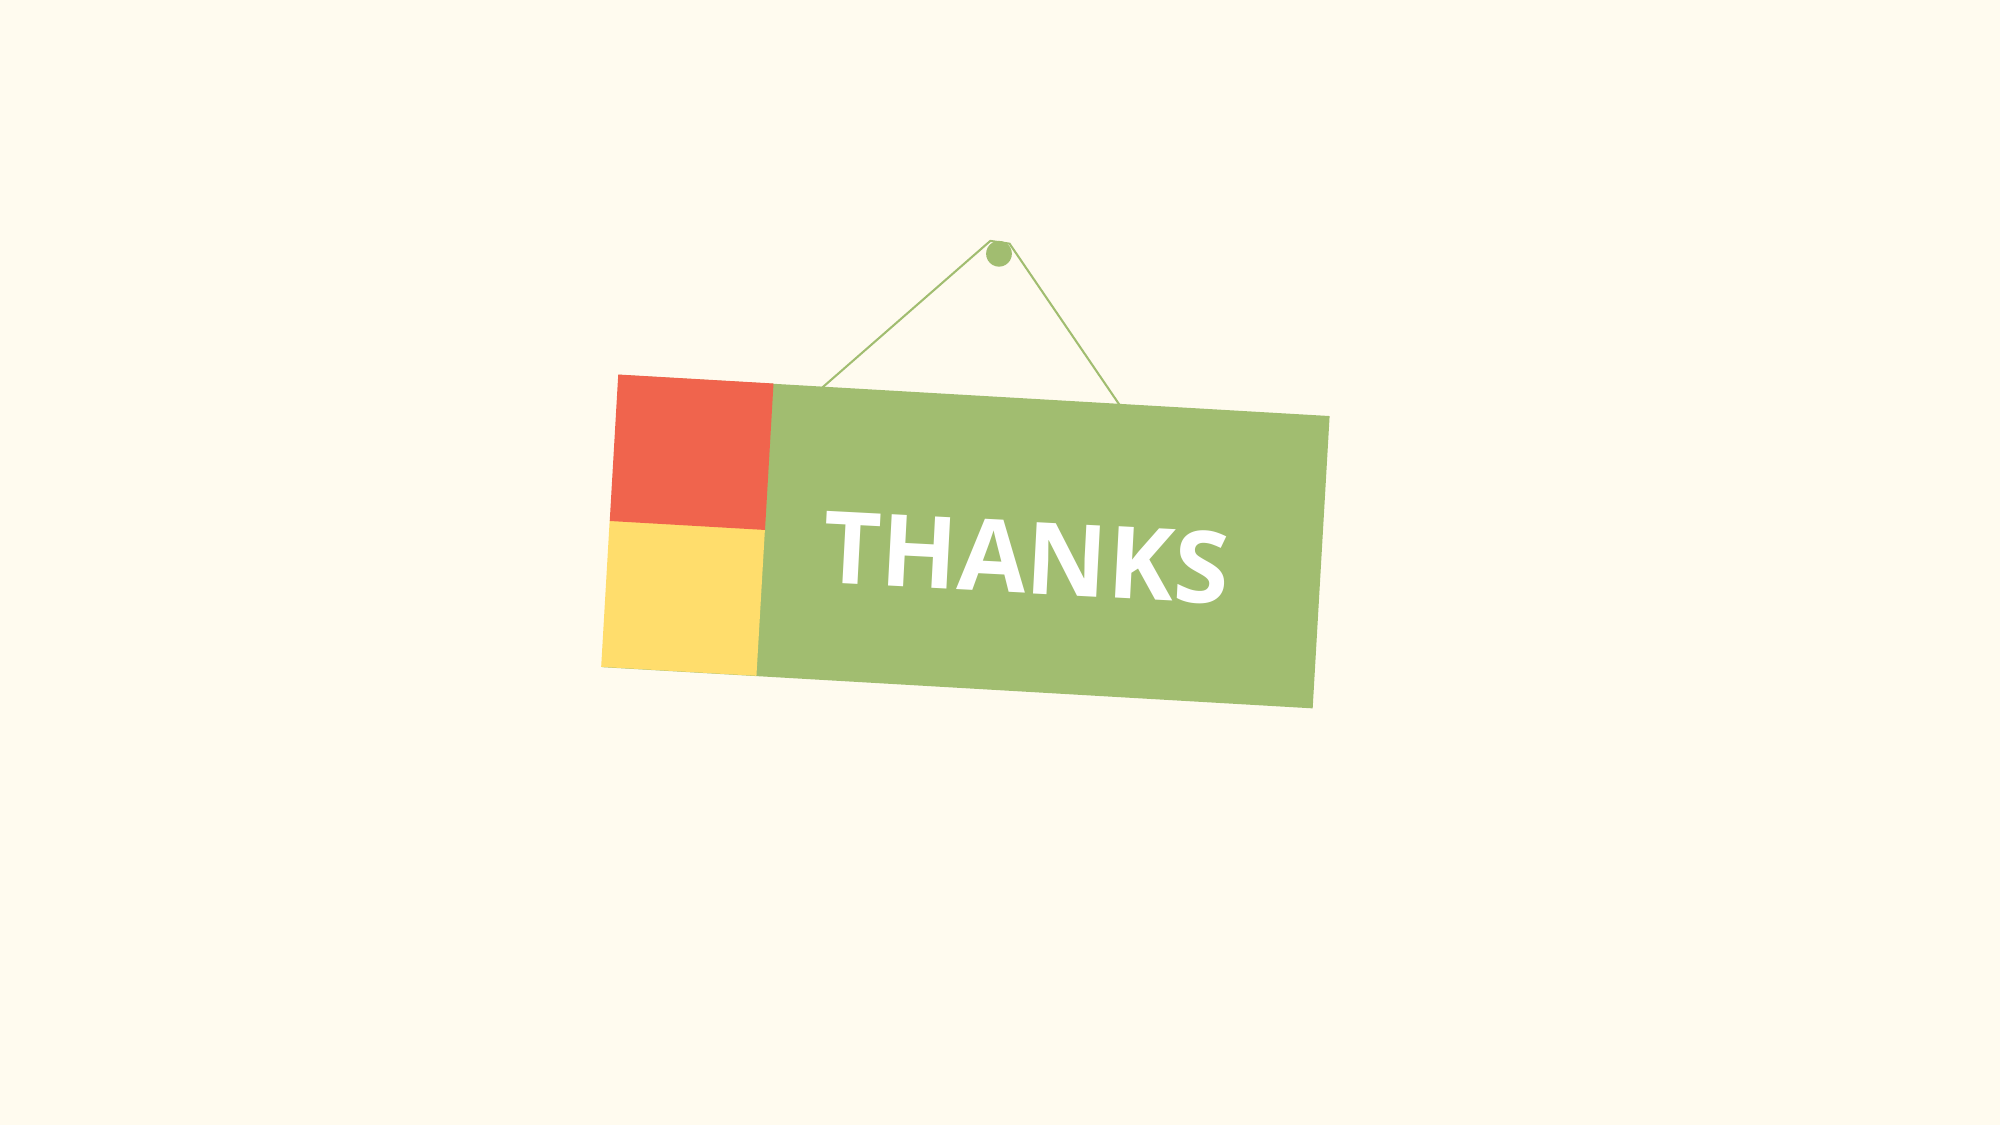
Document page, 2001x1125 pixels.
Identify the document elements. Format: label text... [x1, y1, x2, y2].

text_box [667, 382, 1331, 710]
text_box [605, 378, 770, 672]
text_box THANKS [805, 475, 1248, 633]
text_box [779, 240, 1136, 429]
